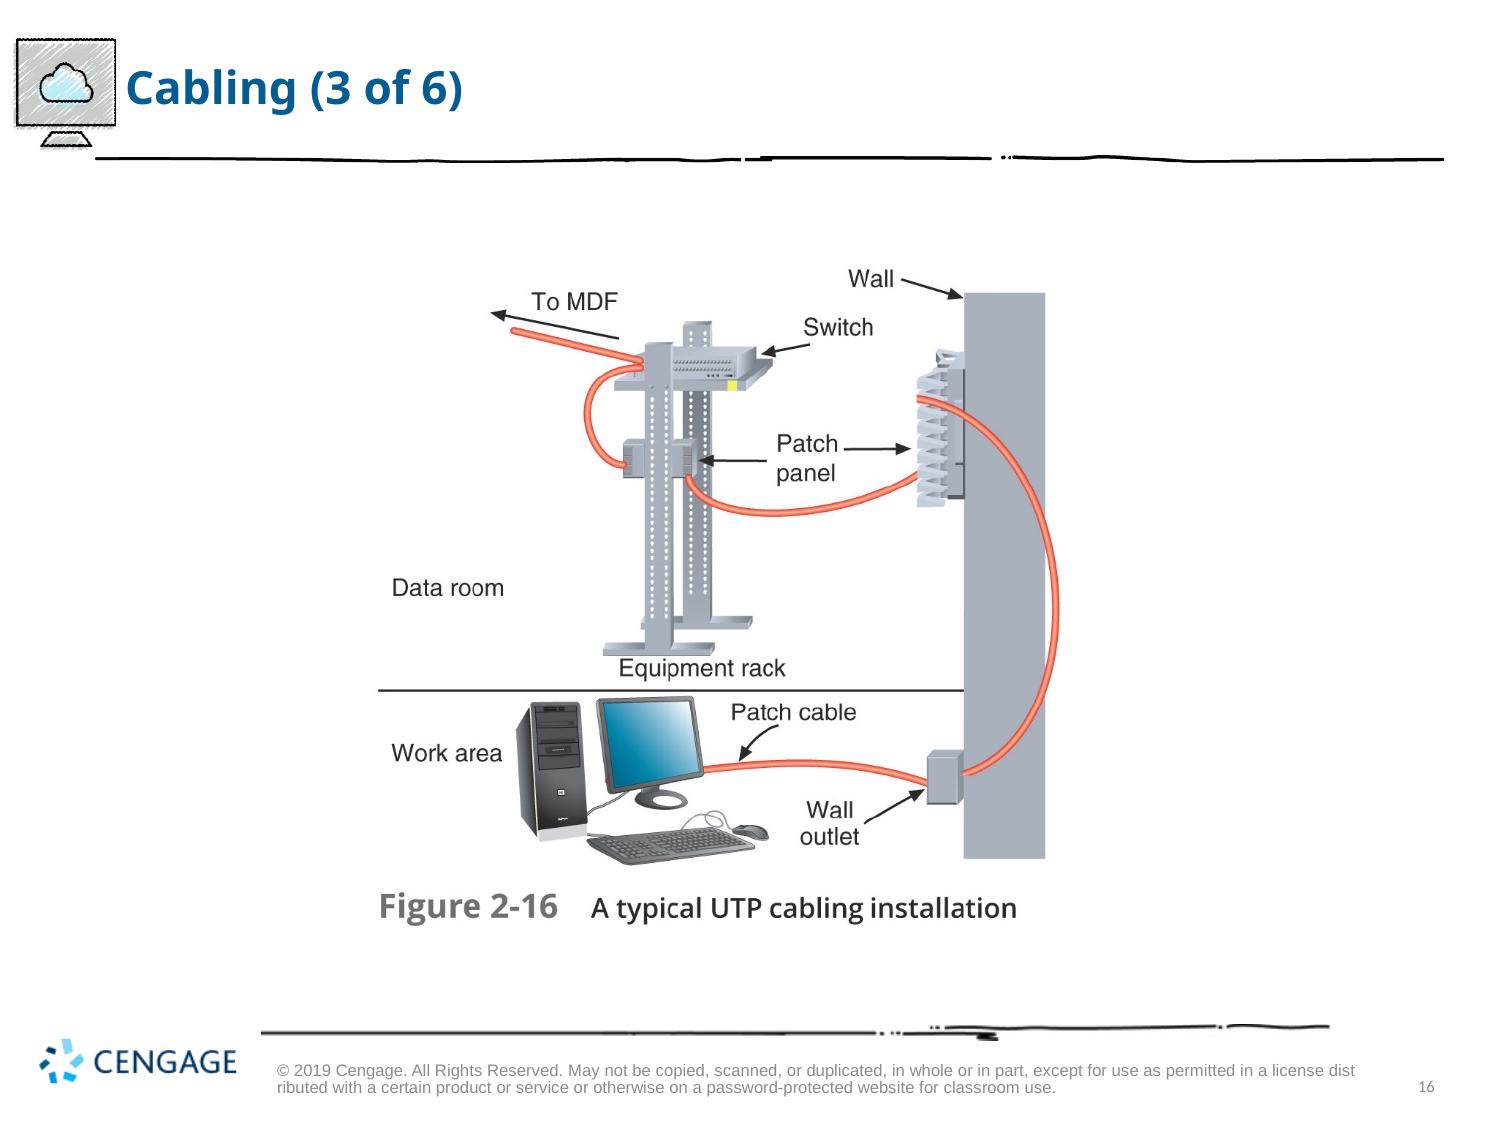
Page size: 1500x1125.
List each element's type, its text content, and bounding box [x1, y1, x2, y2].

picture [13, 36, 117, 151]
picture [19, 1025, 249, 1096]
picture [95, 155, 1444, 163]
footer © 2019 Cengage. All Rights Reserved. May not be copied, scanned, or duplicated, in whole or in part, except for use as permitted in a license distributed with a certain product or service or otherwise on a password-protected website for classroom use. [262, 1050, 1375, 1091]
picture [261, 1024, 1331, 1041]
picture [374, 266, 1062, 928]
title Cabling (3 of 6) [125, 66, 1442, 116]
